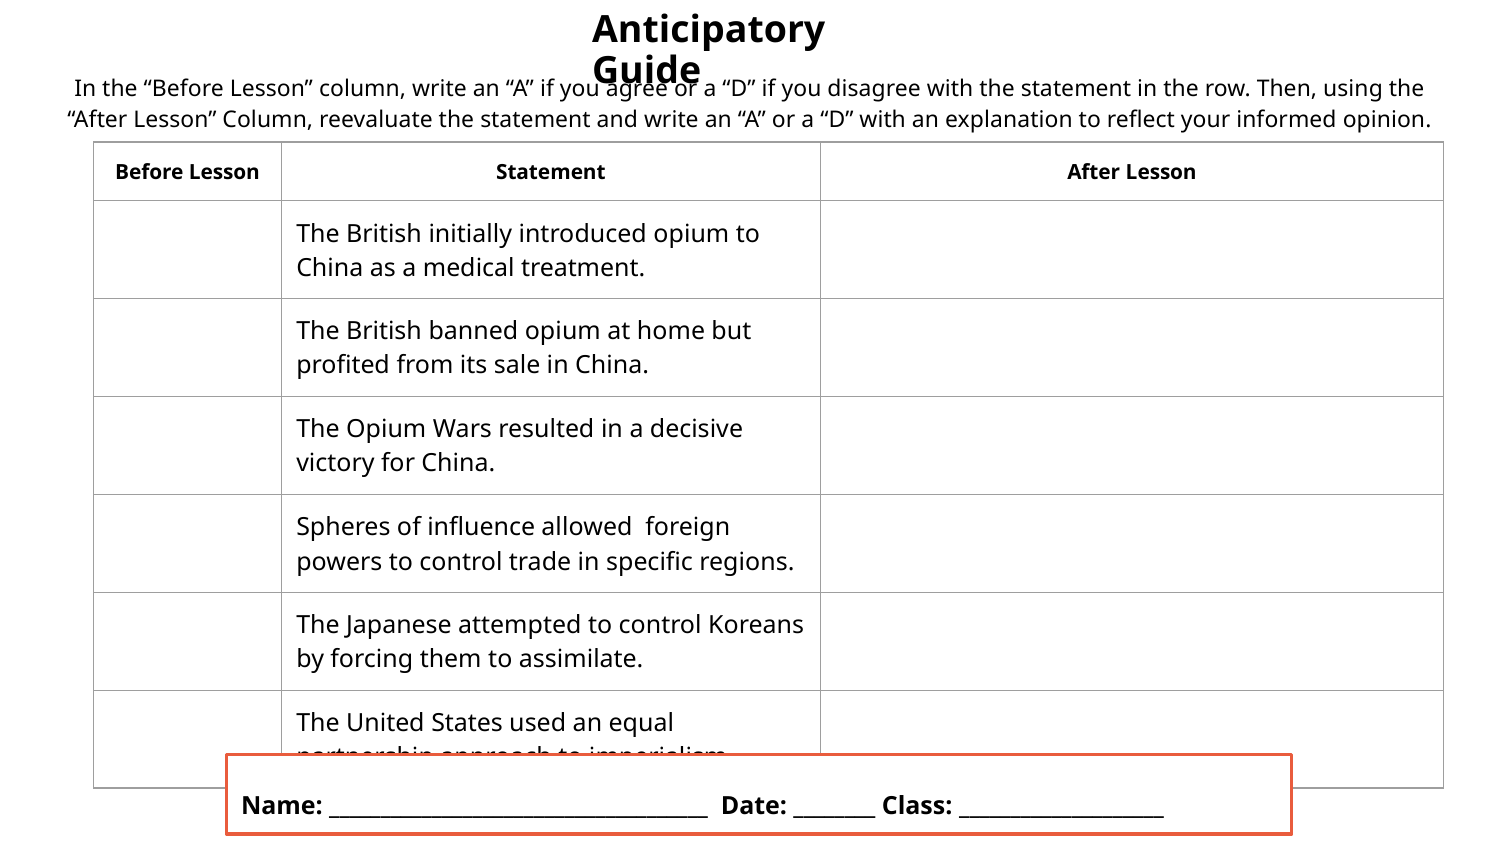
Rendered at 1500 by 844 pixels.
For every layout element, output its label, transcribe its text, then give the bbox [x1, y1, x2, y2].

table_cell [821, 495, 1443, 592]
table_header After Lesson [821, 143, 1443, 200]
table_cell The United States used an equal partnership approach to imperialism. [282, 691, 820, 754]
text_box Name: _____________________________________ Date: ________ Class: ____________________ [226, 754, 1292, 834]
table_cell [821, 201, 1443, 298]
list Anticipatory Guide [580, 4, 949, 59]
table_cell The Japanese attempted to control Koreans by forcing them to assimilate. [282, 593, 820, 690]
table_cell [821, 397, 1443, 494]
table_cell [94, 201, 281, 298]
table_header Before Lesson [94, 143, 281, 200]
table_cell The Opium Wars resulted in a decisive victory for China. [282, 397, 820, 494]
table_header Statement [282, 143, 820, 200]
table_cell The British initially introduced opium to China as a medical treatment. [282, 201, 820, 298]
text_box In the “Before Lesson” column, write an “A” if you agree or a “D” if you disagree with the statement in the row. Then, using the “After Lesson” Column, reevaluate the statement and write an “A” or a “D” with an explanation to reflect your informed opinion. [31, 59, 1469, 144]
table_cell [94, 299, 281, 396]
table_cell [821, 299, 1443, 396]
table_cell [821, 691, 1443, 787]
table_cell [821, 593, 1443, 690]
table_cell [94, 397, 281, 494]
table_cell [94, 593, 281, 690]
table_cell The British banned opium at home but profited from its sale in China. [282, 299, 820, 396]
table_cell Spheres of influence allowed foreign powers to control trade in specific regions. [282, 495, 820, 592]
table_cell [94, 495, 281, 592]
table_cell [94, 691, 281, 787]
